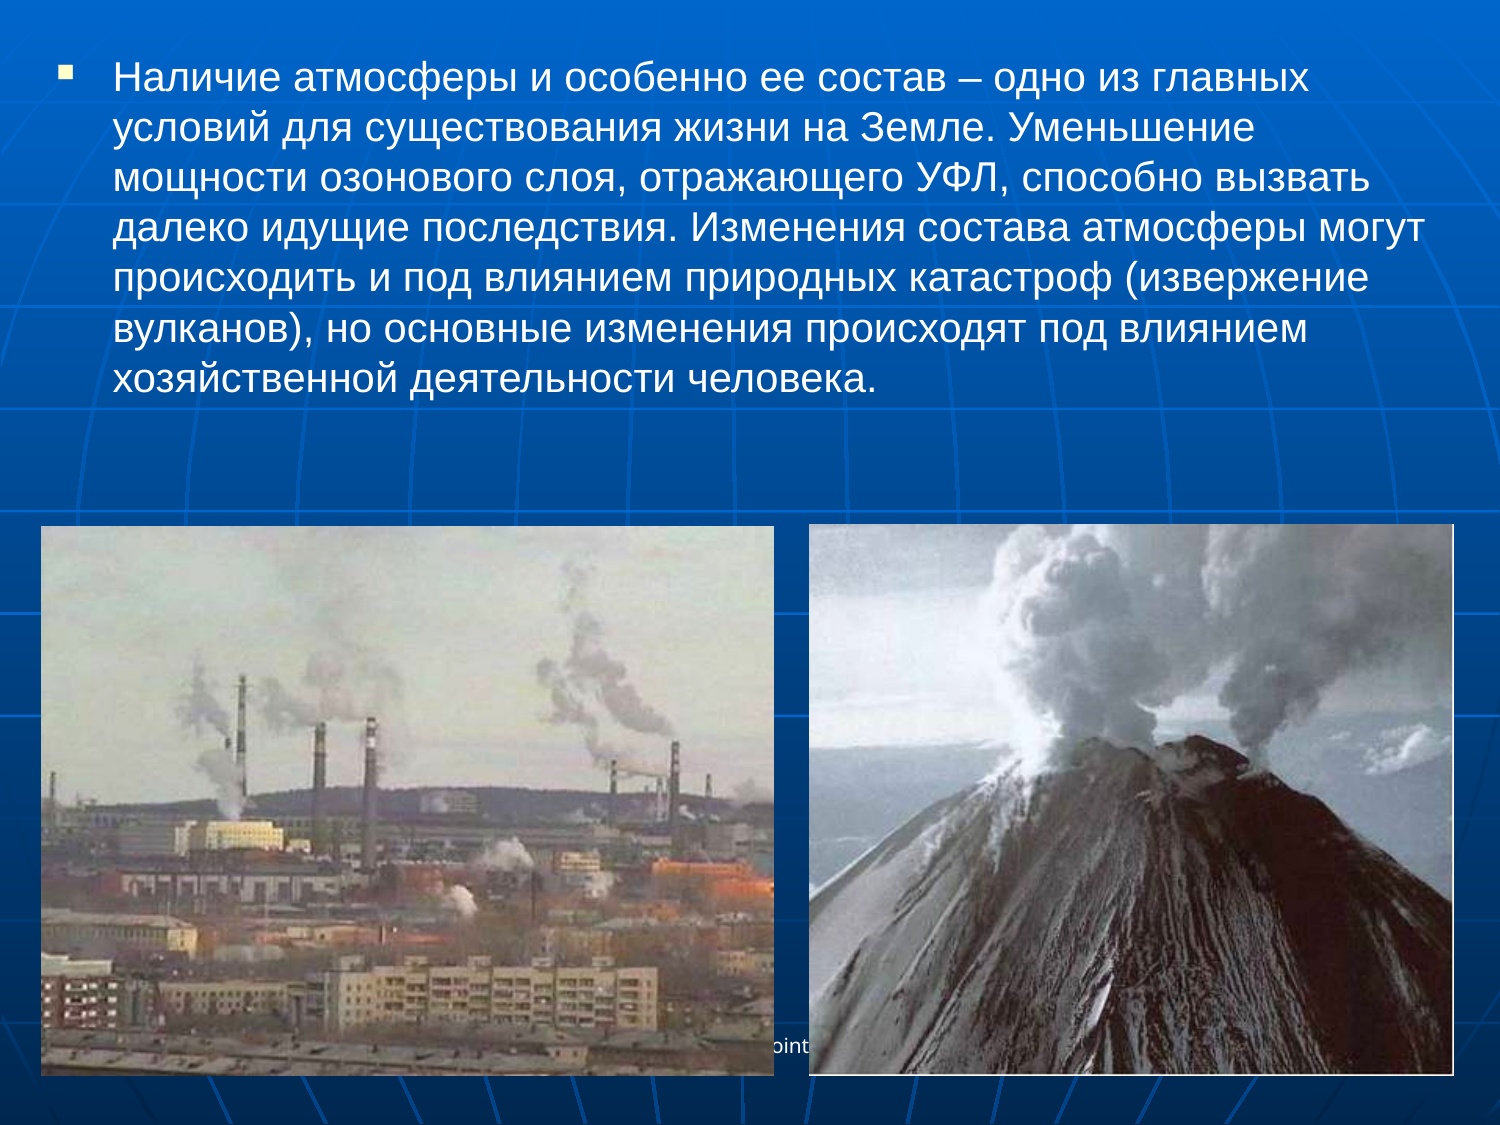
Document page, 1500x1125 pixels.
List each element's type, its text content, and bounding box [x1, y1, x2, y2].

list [40, 525, 774, 1076]
footer www.sliderpoint.org [512, 1024, 988, 1101]
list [808, 524, 1455, 1076]
list Наличие атмосферы и особенно ее состав – одно из главных условий для существования жизни на Земле. Уменьшение мощности озонового слоя, отражающего УФЛ, способно вызвать далеко идущие последствия. Изменения состава атмосферы могут происходить и под влиянием природных катастроф (извержение вулканов), но основные изменения происходят под влиянием хозяйственной деятельности человека. [40, 42, 1448, 480]
